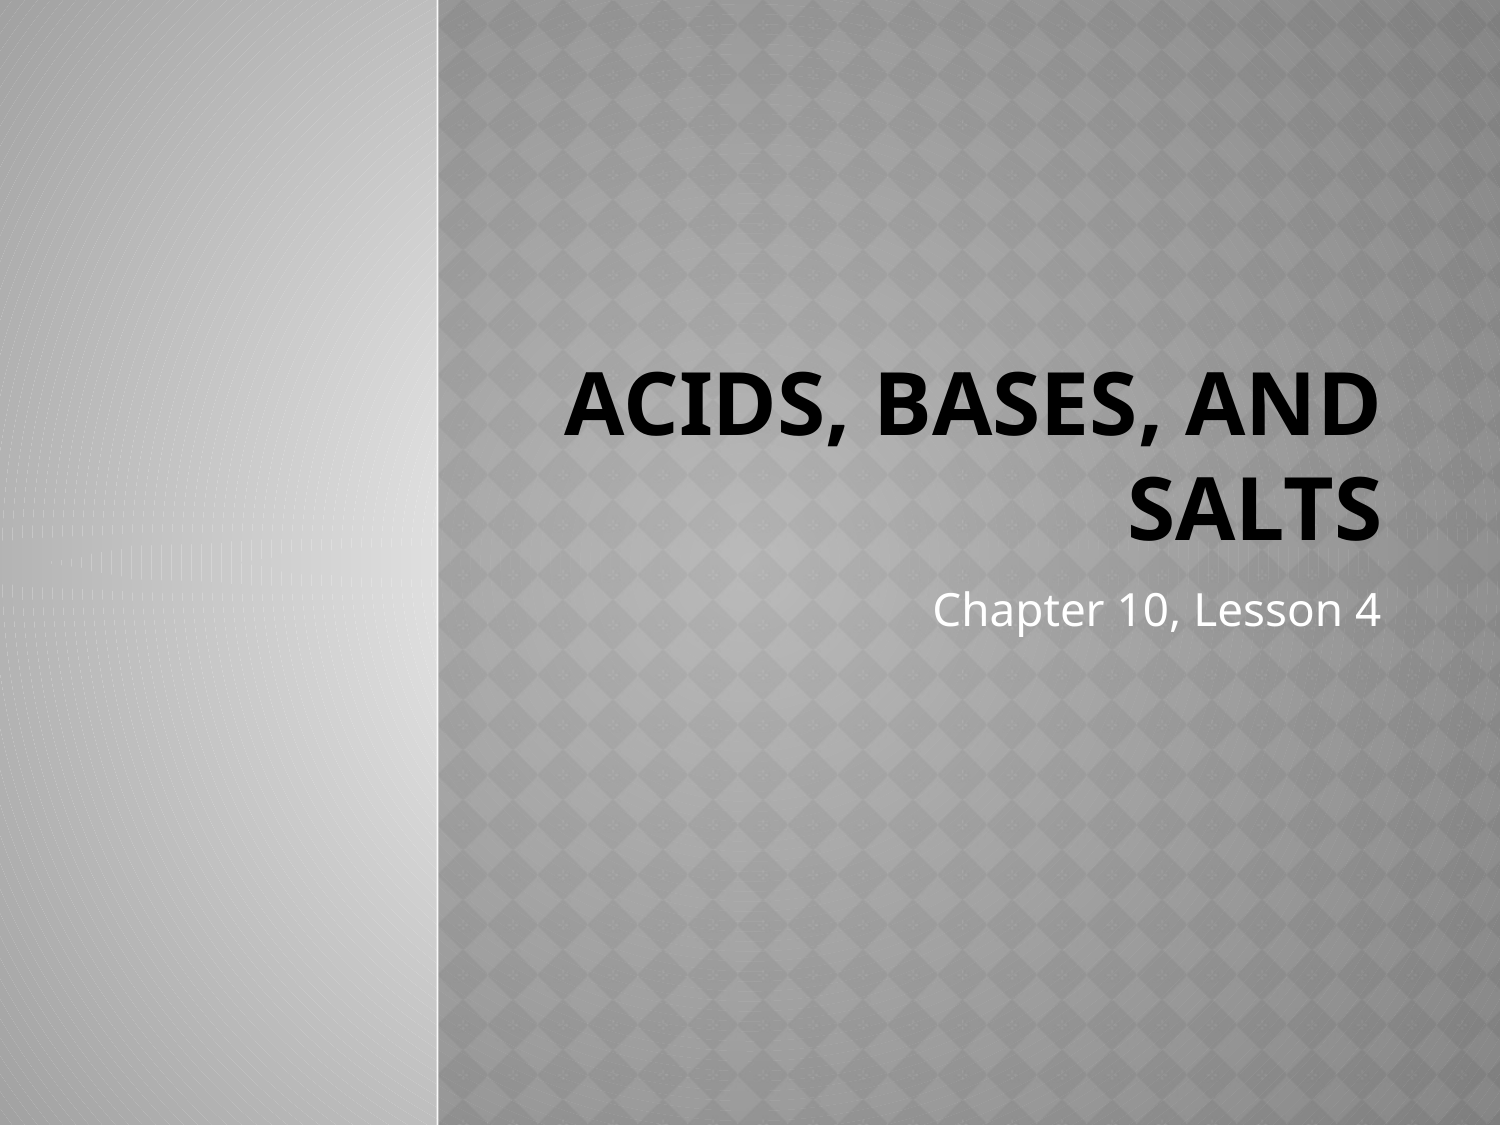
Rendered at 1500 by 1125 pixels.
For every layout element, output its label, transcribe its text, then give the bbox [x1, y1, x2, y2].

title Acids, Bases, and Salts [552, 87, 1390, 558]
subtitle Chapter 10, Lesson 4 [550, 580, 1390, 762]
